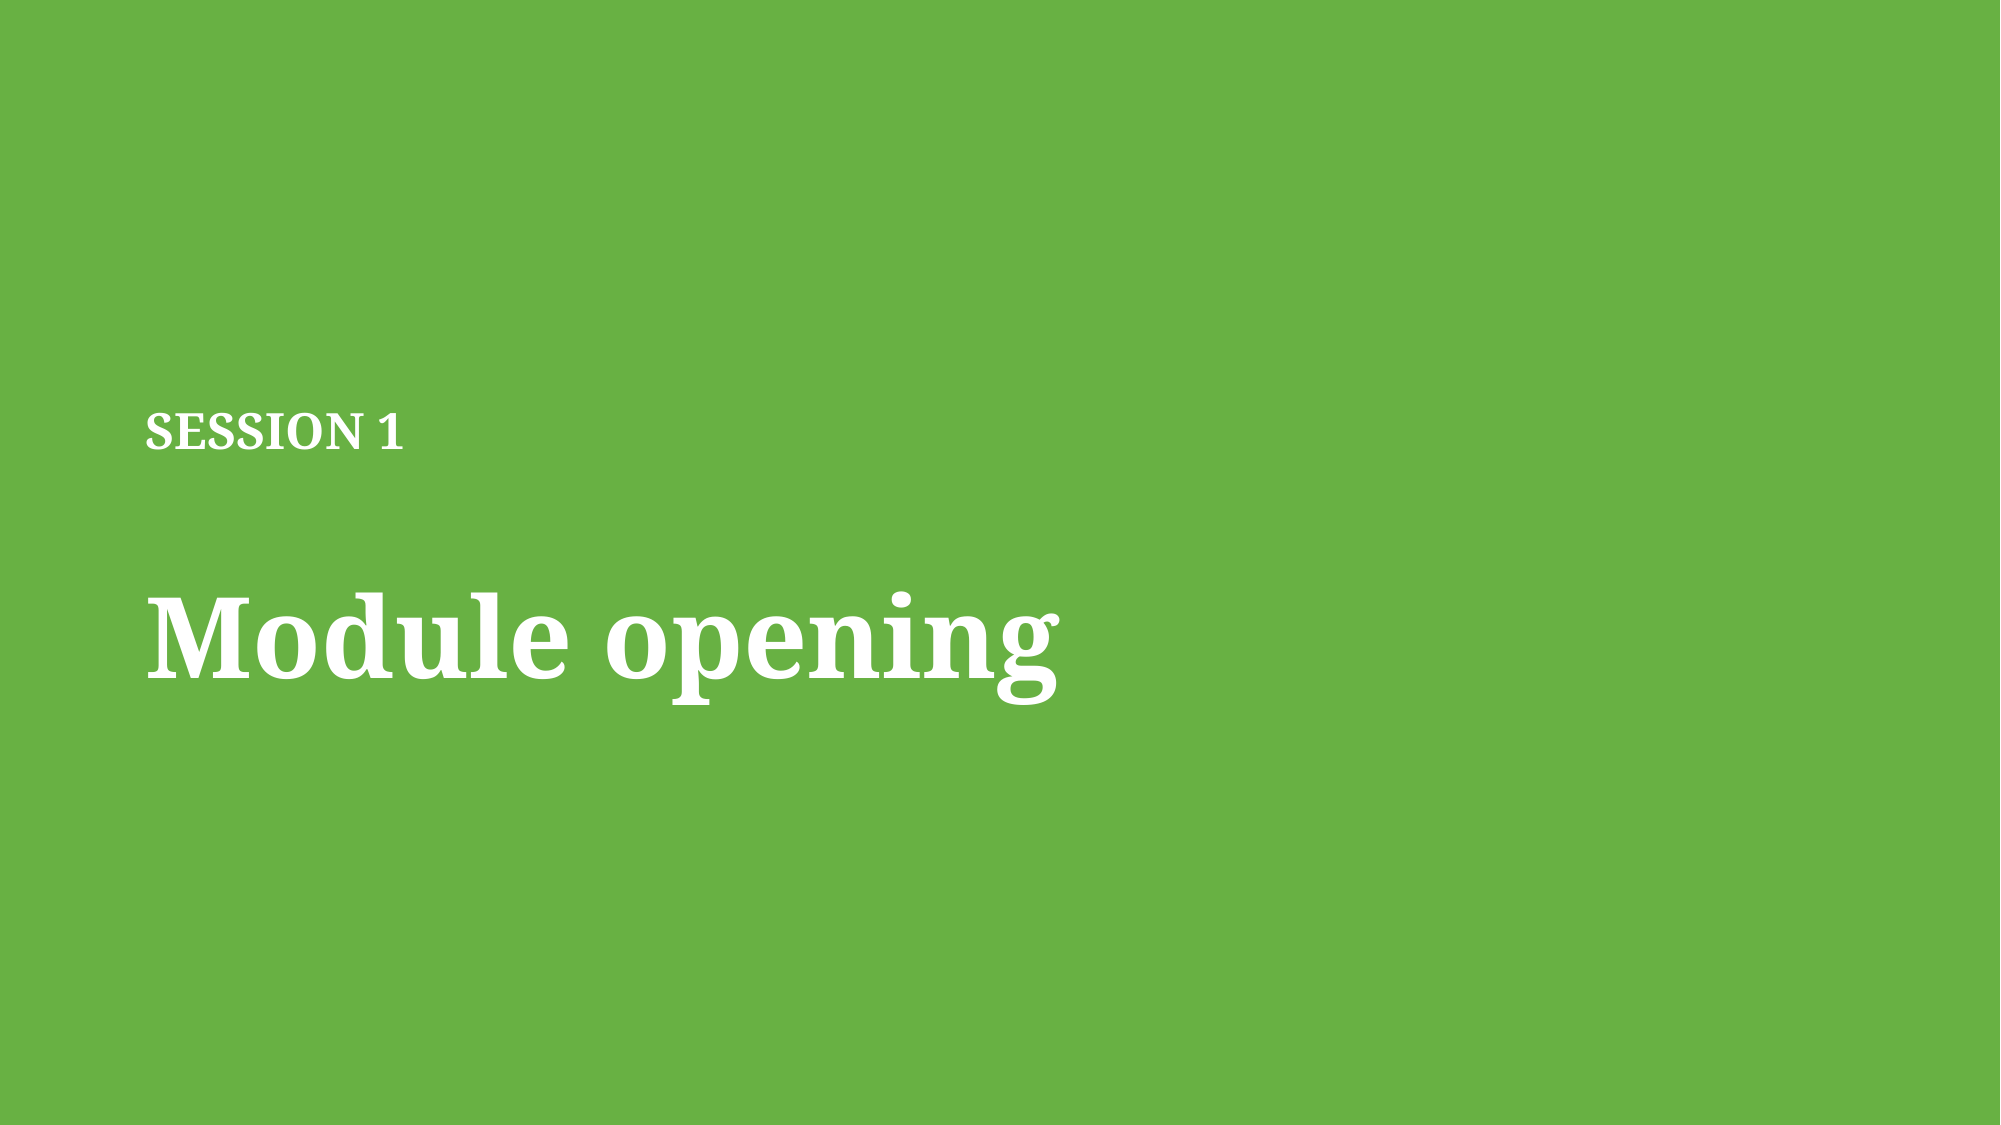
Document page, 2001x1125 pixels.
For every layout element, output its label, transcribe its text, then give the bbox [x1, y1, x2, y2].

title SESSION 1 Module opening [130, 508, 1779, 601]
